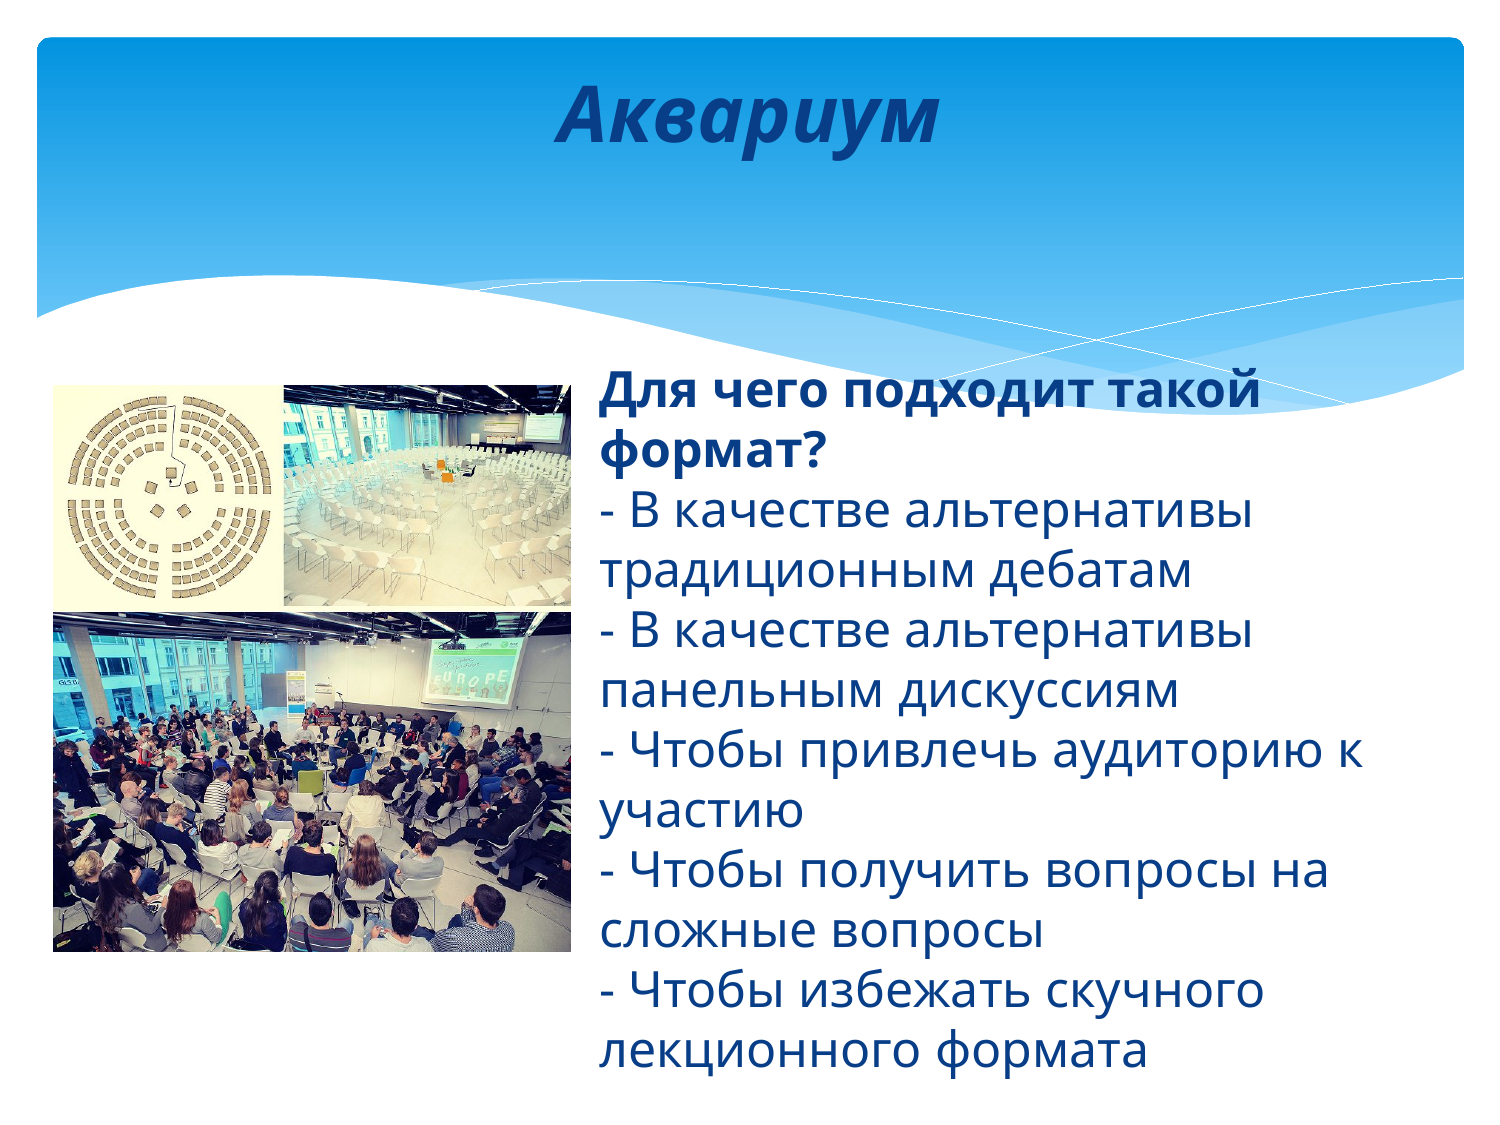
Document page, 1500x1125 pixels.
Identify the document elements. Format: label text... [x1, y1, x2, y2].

text_box Для чего подходит такой формат? - В качестве альтернативы традиционным дебатам - В качестве альтернативы панельным дискуссиям - Чтобы привлечь аудиторию к участию - Чтобы получить вопросы на сложные вопросы - Чтобы избежать скучного лекционного формата [584, 349, 1459, 1085]
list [52, 385, 571, 952]
title Аквариум [75, 55, 1425, 261]
